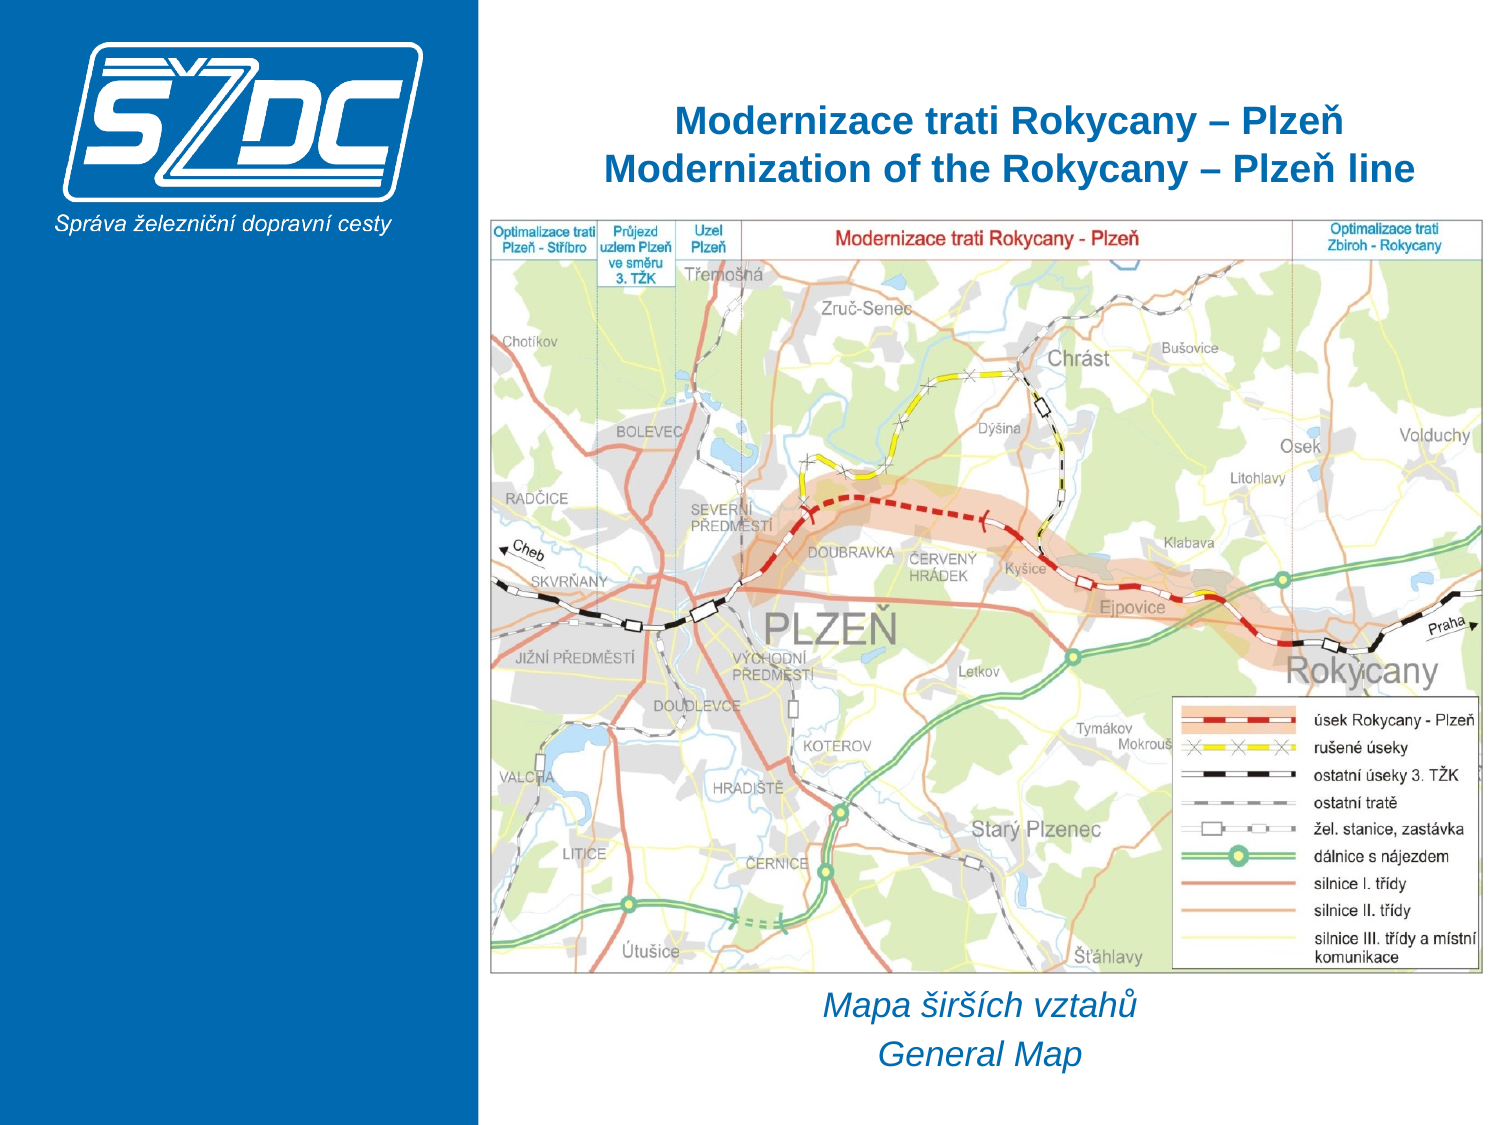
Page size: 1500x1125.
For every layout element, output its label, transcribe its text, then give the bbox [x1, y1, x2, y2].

picture [55, 42, 423, 236]
title Modernizace trati Rokycany – Plzeň Modernization of the Rokycany – Plzeň line [572, 42, 1447, 218]
picture [489, 219, 1484, 976]
list Mapa širších vztahů General Map [513, 982, 1447, 1071]
